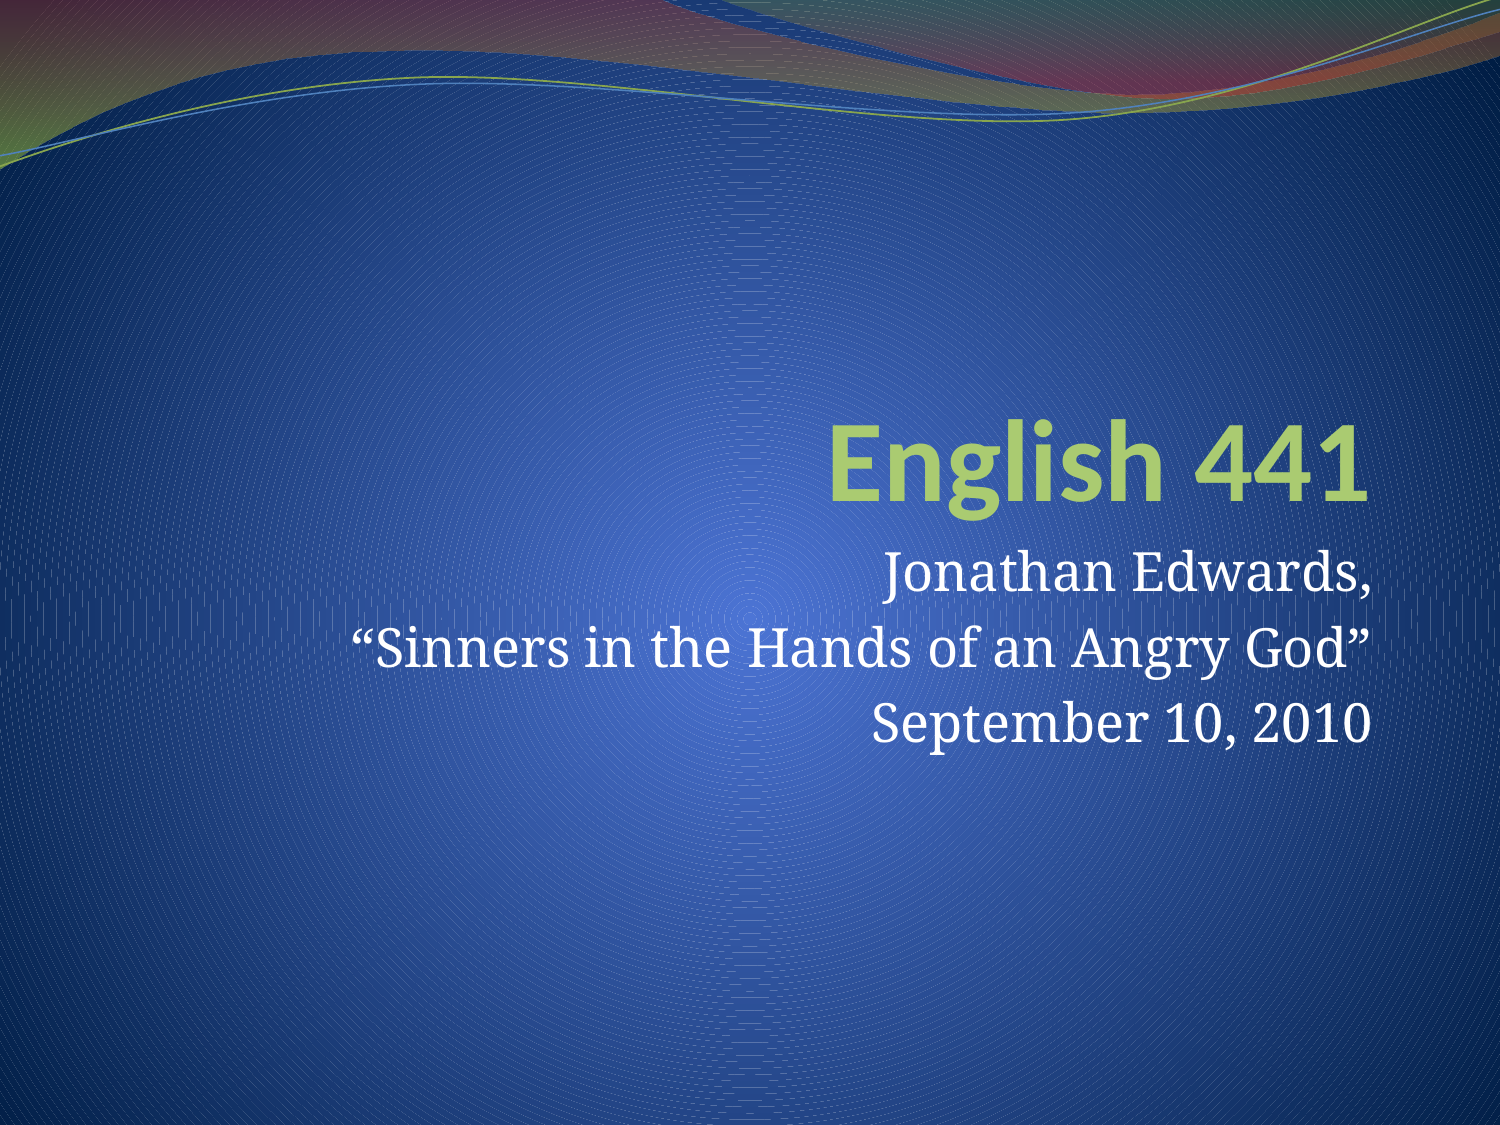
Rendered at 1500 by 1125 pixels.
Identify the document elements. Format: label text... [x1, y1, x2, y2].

title English 441 [87, 224, 1376, 526]
subtitle Jonathan Edwards, “Sinners in the Hands of an Angry God” September 10, 2010 [87, 529, 1377, 818]
